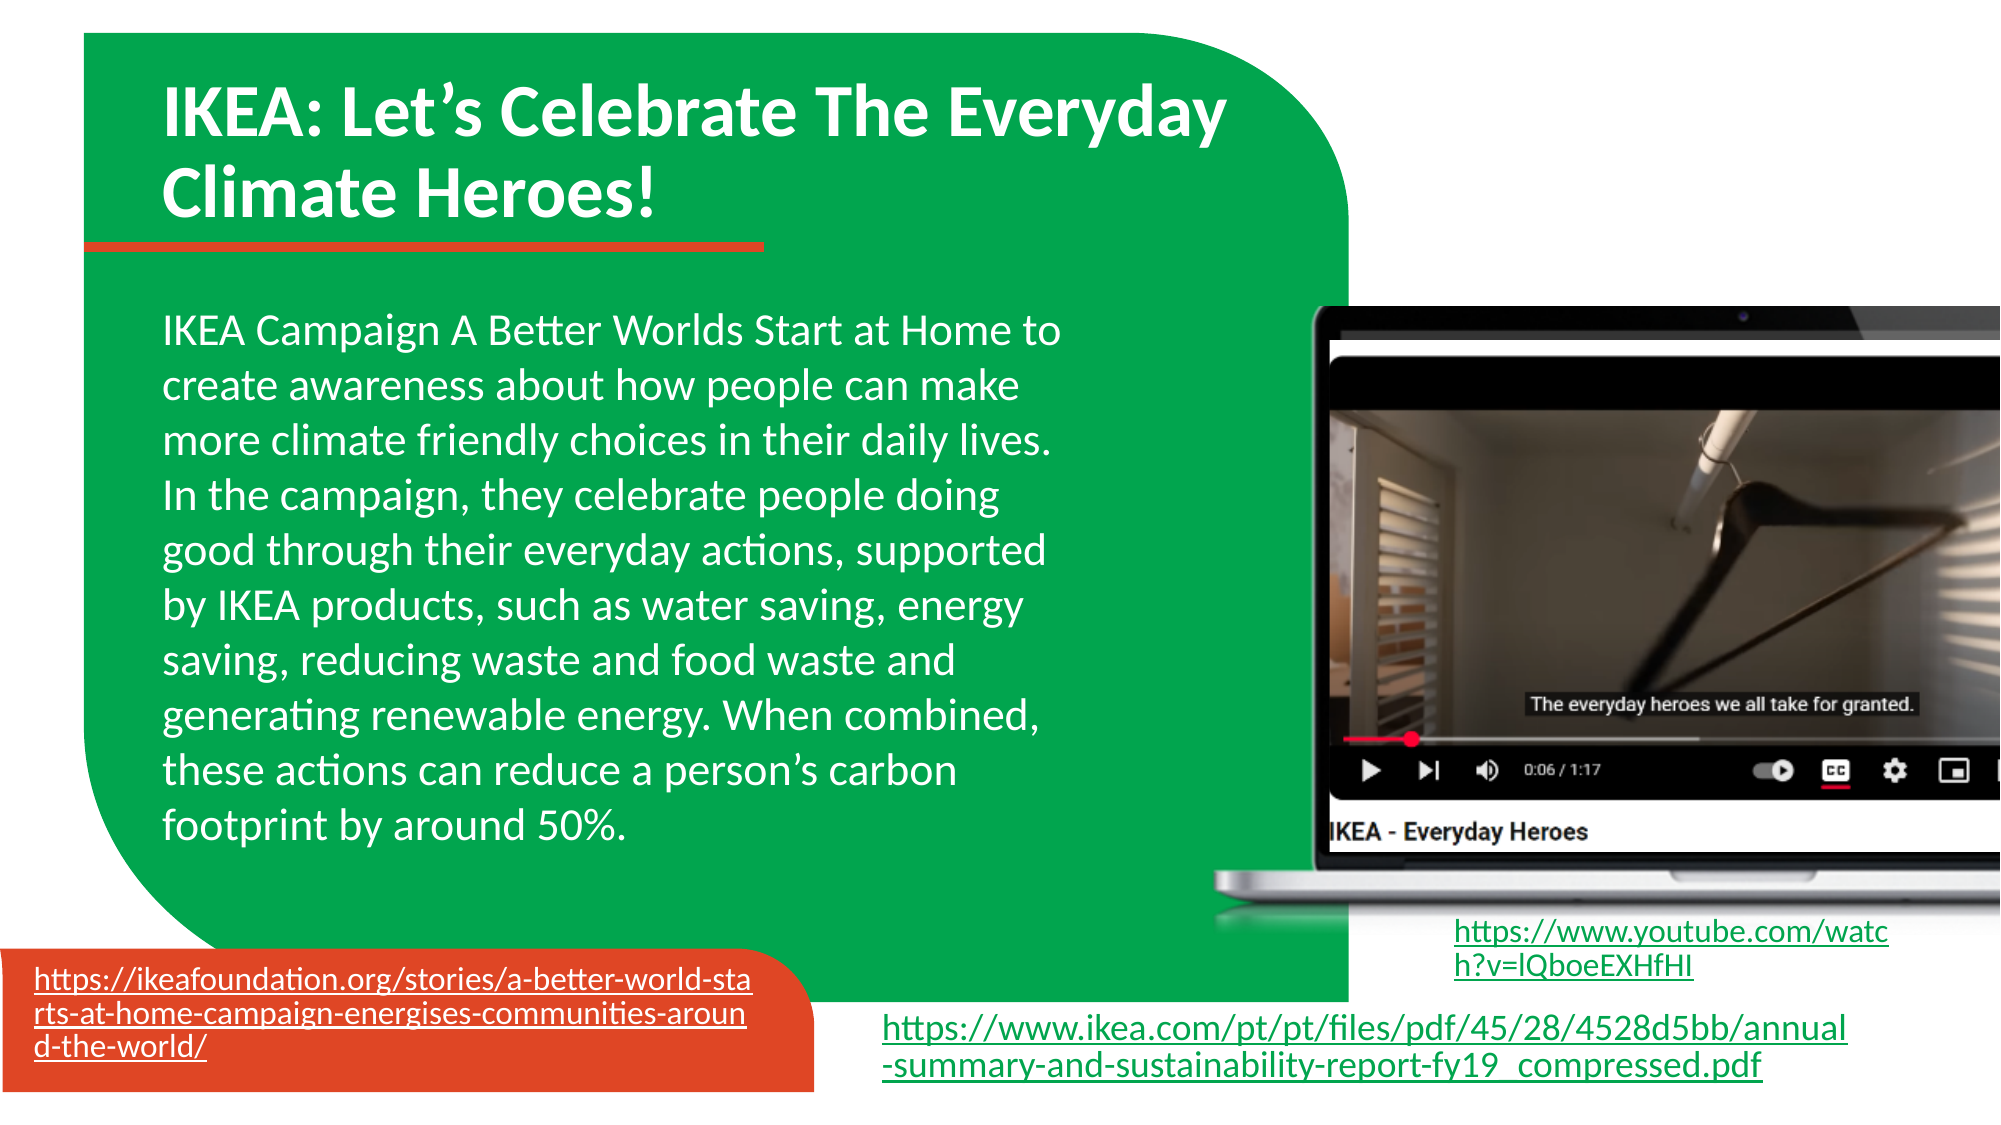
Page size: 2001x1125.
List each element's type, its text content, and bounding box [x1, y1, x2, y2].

list IKEA Campaign A Better Worlds Start at Home to create awareness about how people can make more climate friendly choices in their daily lives. In the campaign, they celebrate people doing good through their everyday actions, supported by IKEA products, such as water saving, energy saving, reducing waste and food waste and generating renewable energy. When combined, these actions can reduce a person’s carbon footprint by around 50%. [147, 292, 1107, 833]
text_box https://www.ikea.com/pt/pt/files/pdf/45/28/4528d5bb/annual-summary-and-sustainability-report-fy19_compressed.pdf [867, 995, 1868, 1101]
text_box https://www.youtube.com/watch?v=lQboeEXHfHI [1438, 902, 1918, 997]
picture [1142, 306, 2000, 994]
text_box https://ikeafoundation.org/stories/a-better-world-starts-at-home-campaign-energises-communities-around-the-world/ [18, 950, 771, 1045]
list IKEA: Let’s Celebrate The Everyday Climate Heroes! [147, 64, 1338, 228]
